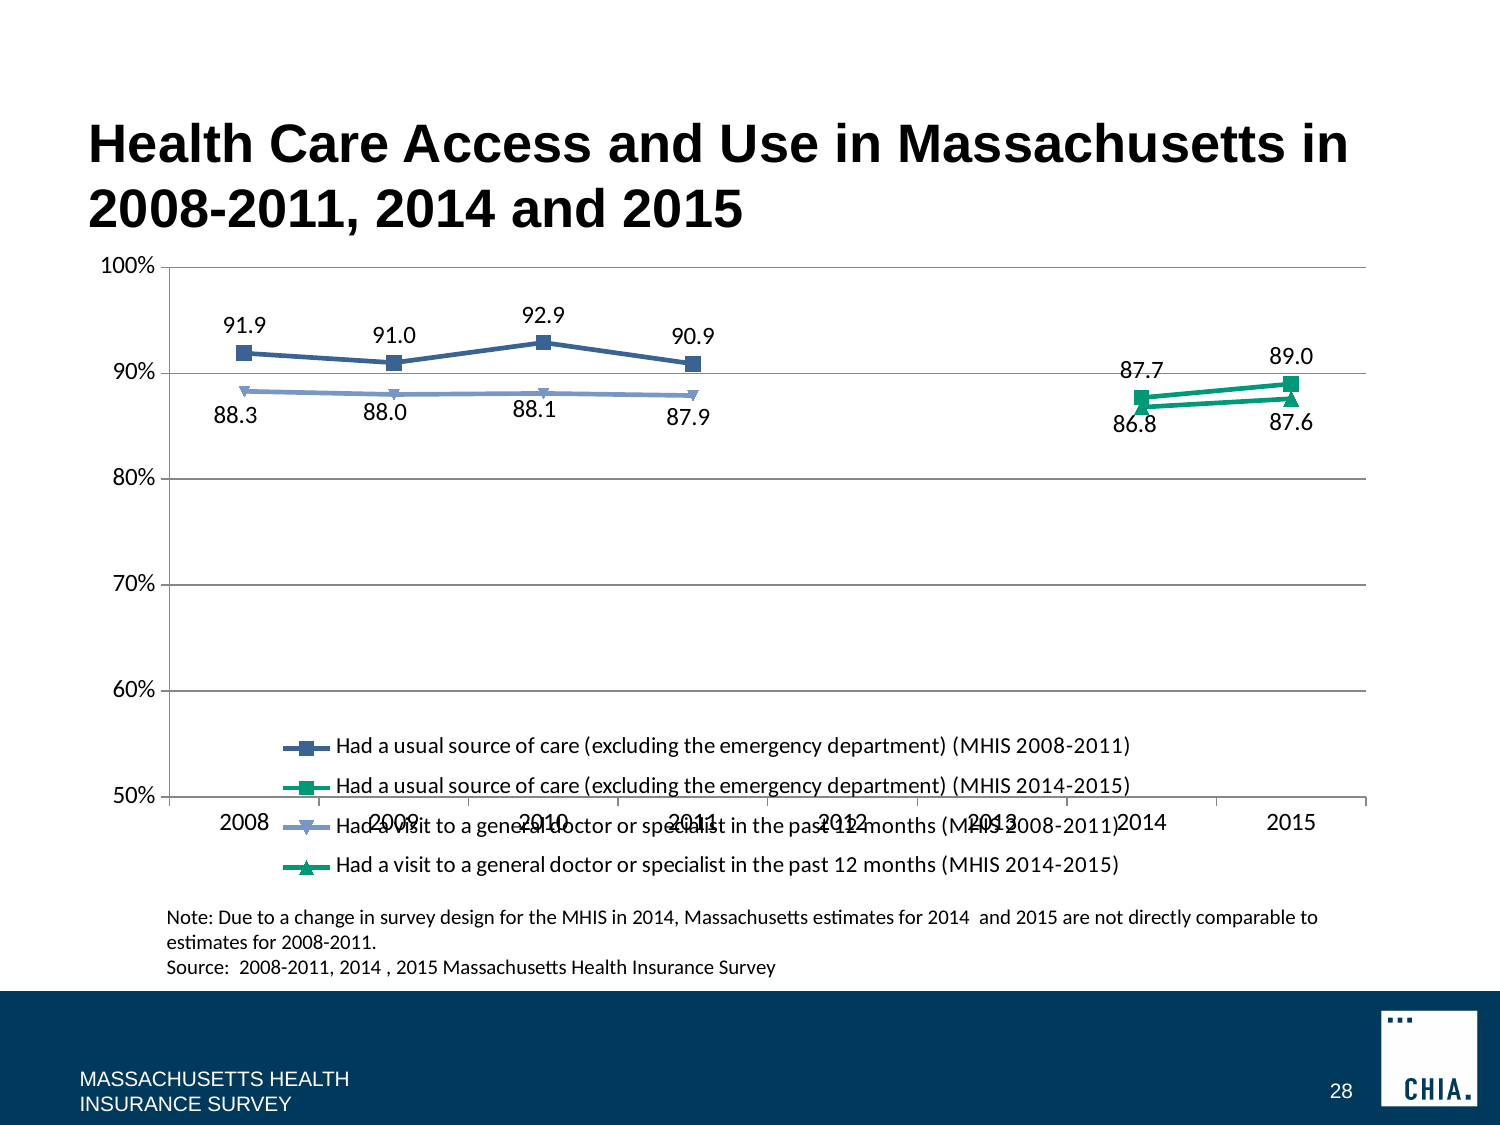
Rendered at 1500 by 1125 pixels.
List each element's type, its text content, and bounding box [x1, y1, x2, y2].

chart [73, 241, 1393, 897]
slide_number 28 [1017, 1060, 1368, 1121]
footer MASSACHUSETTS HEALTH INSURANCE SURVEY [64, 1060, 430, 1121]
picture [0, 991, 1500, 1125]
text_box Note: Due to a change in survey design for the MHIS in 2014, Massachusetts estimates for 2014 and 2015 are not directly comparable to estimates for 2008-2011. Source: 2008-2011, 2014 , 2015 Massachusetts Health Insurance Survey [151, 903, 1393, 986]
title Health Care Access and Use in Massachusetts in 2008-2011, 2014 and 2015 [73, 120, 1469, 227]
